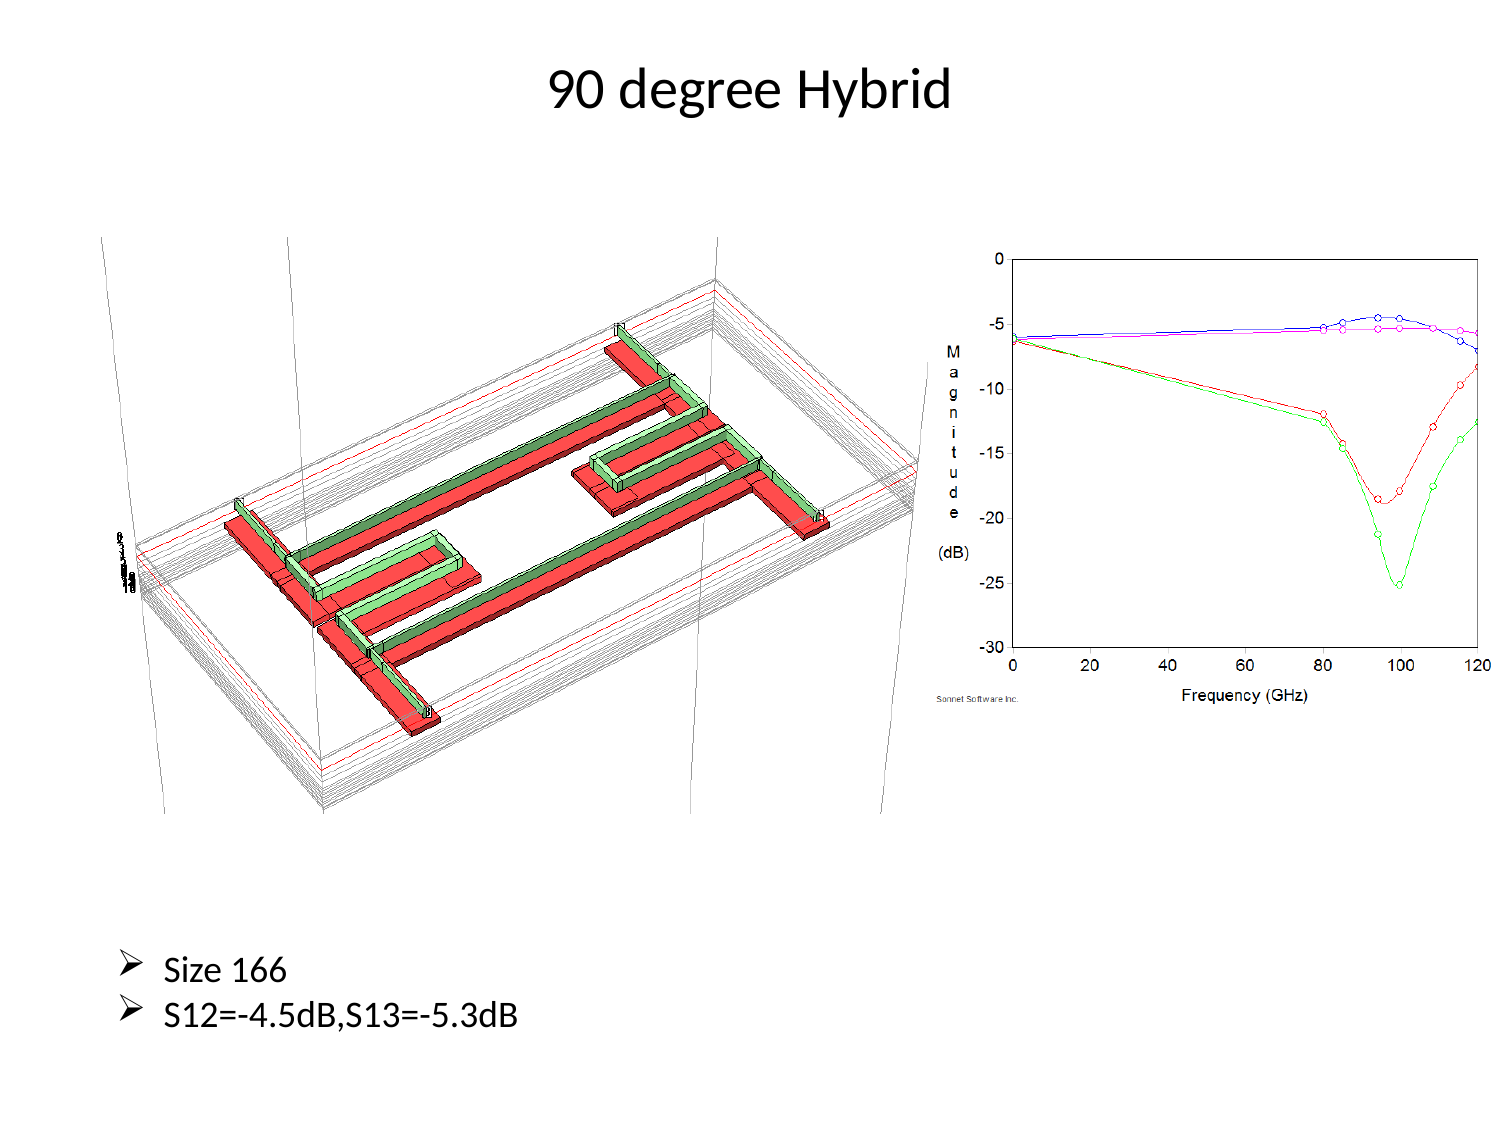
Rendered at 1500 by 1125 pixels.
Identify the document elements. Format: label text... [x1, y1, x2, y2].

picture [99, 237, 928, 815]
picture [935, 224, 1499, 707]
title 90 degree Hybrid [75, 45, 1425, 125]
